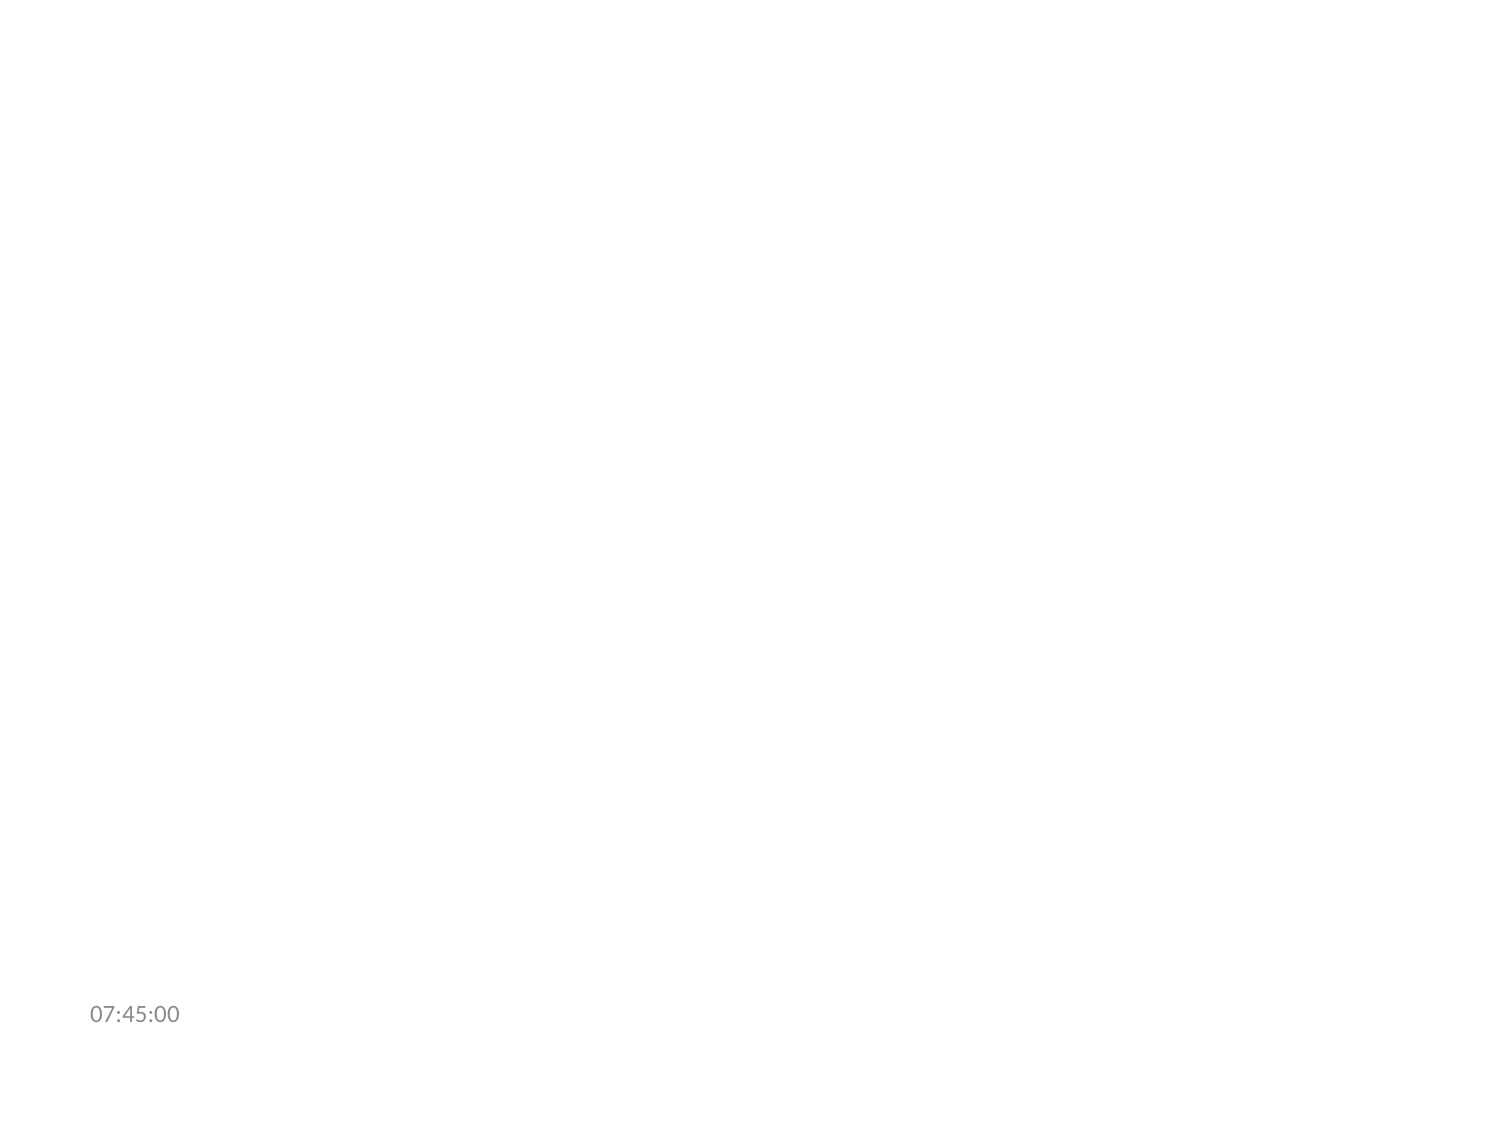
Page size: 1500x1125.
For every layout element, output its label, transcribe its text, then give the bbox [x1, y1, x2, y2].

text_box 15:35:09 [75, 982, 425, 1043]
